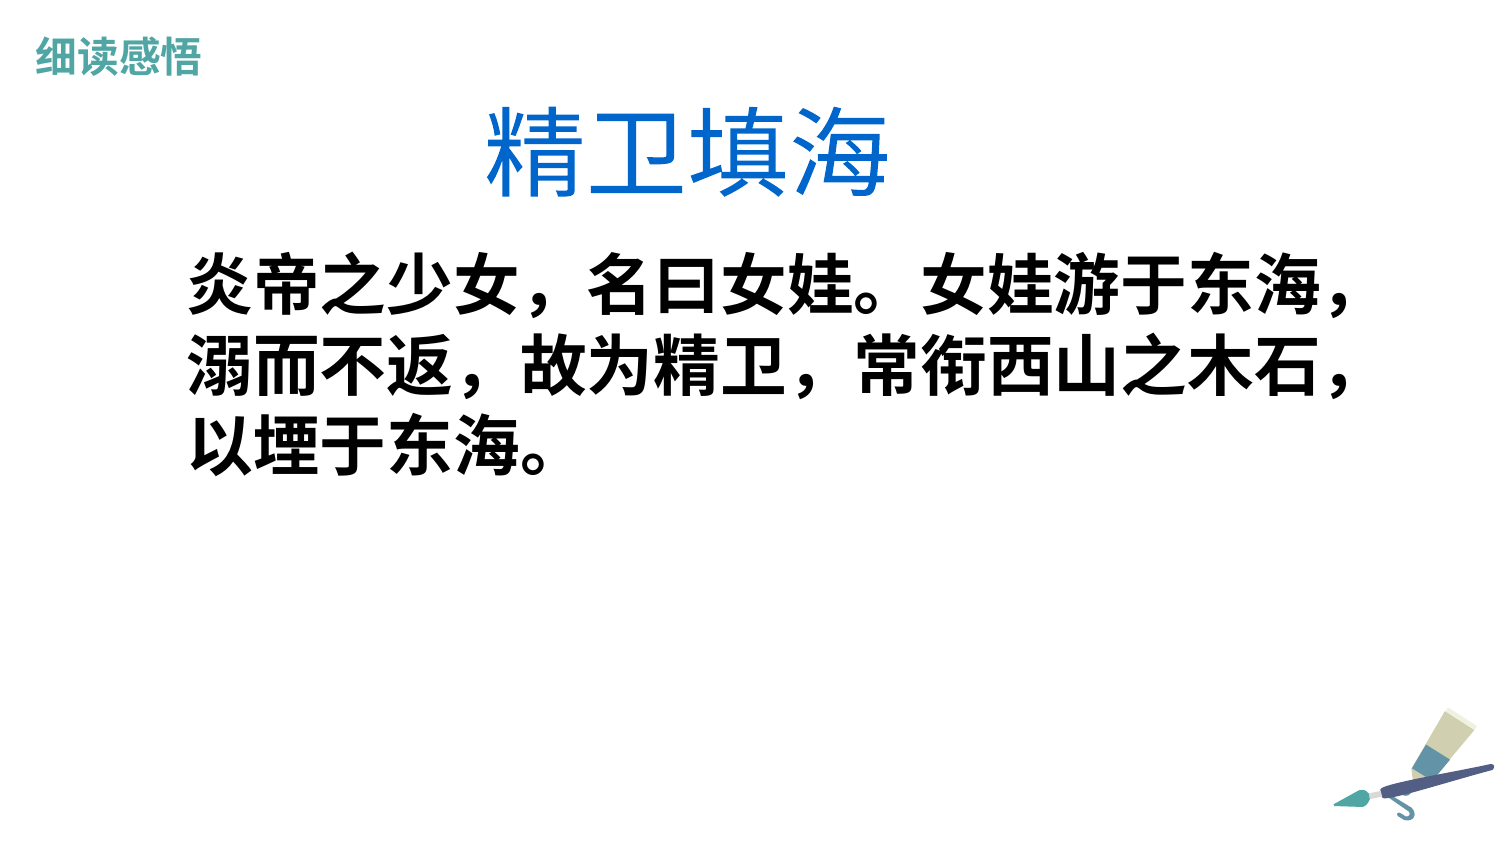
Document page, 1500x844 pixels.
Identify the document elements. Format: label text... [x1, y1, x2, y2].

text_box 炎帝之少女，名曰女娃。女娃游于东海，溺而不返，故为精卫，常衔西山之木石，以堙于东海。 [171, 235, 1347, 571]
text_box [1358, 708, 1481, 844]
text_box 细读感悟 [24, 25, 261, 87]
